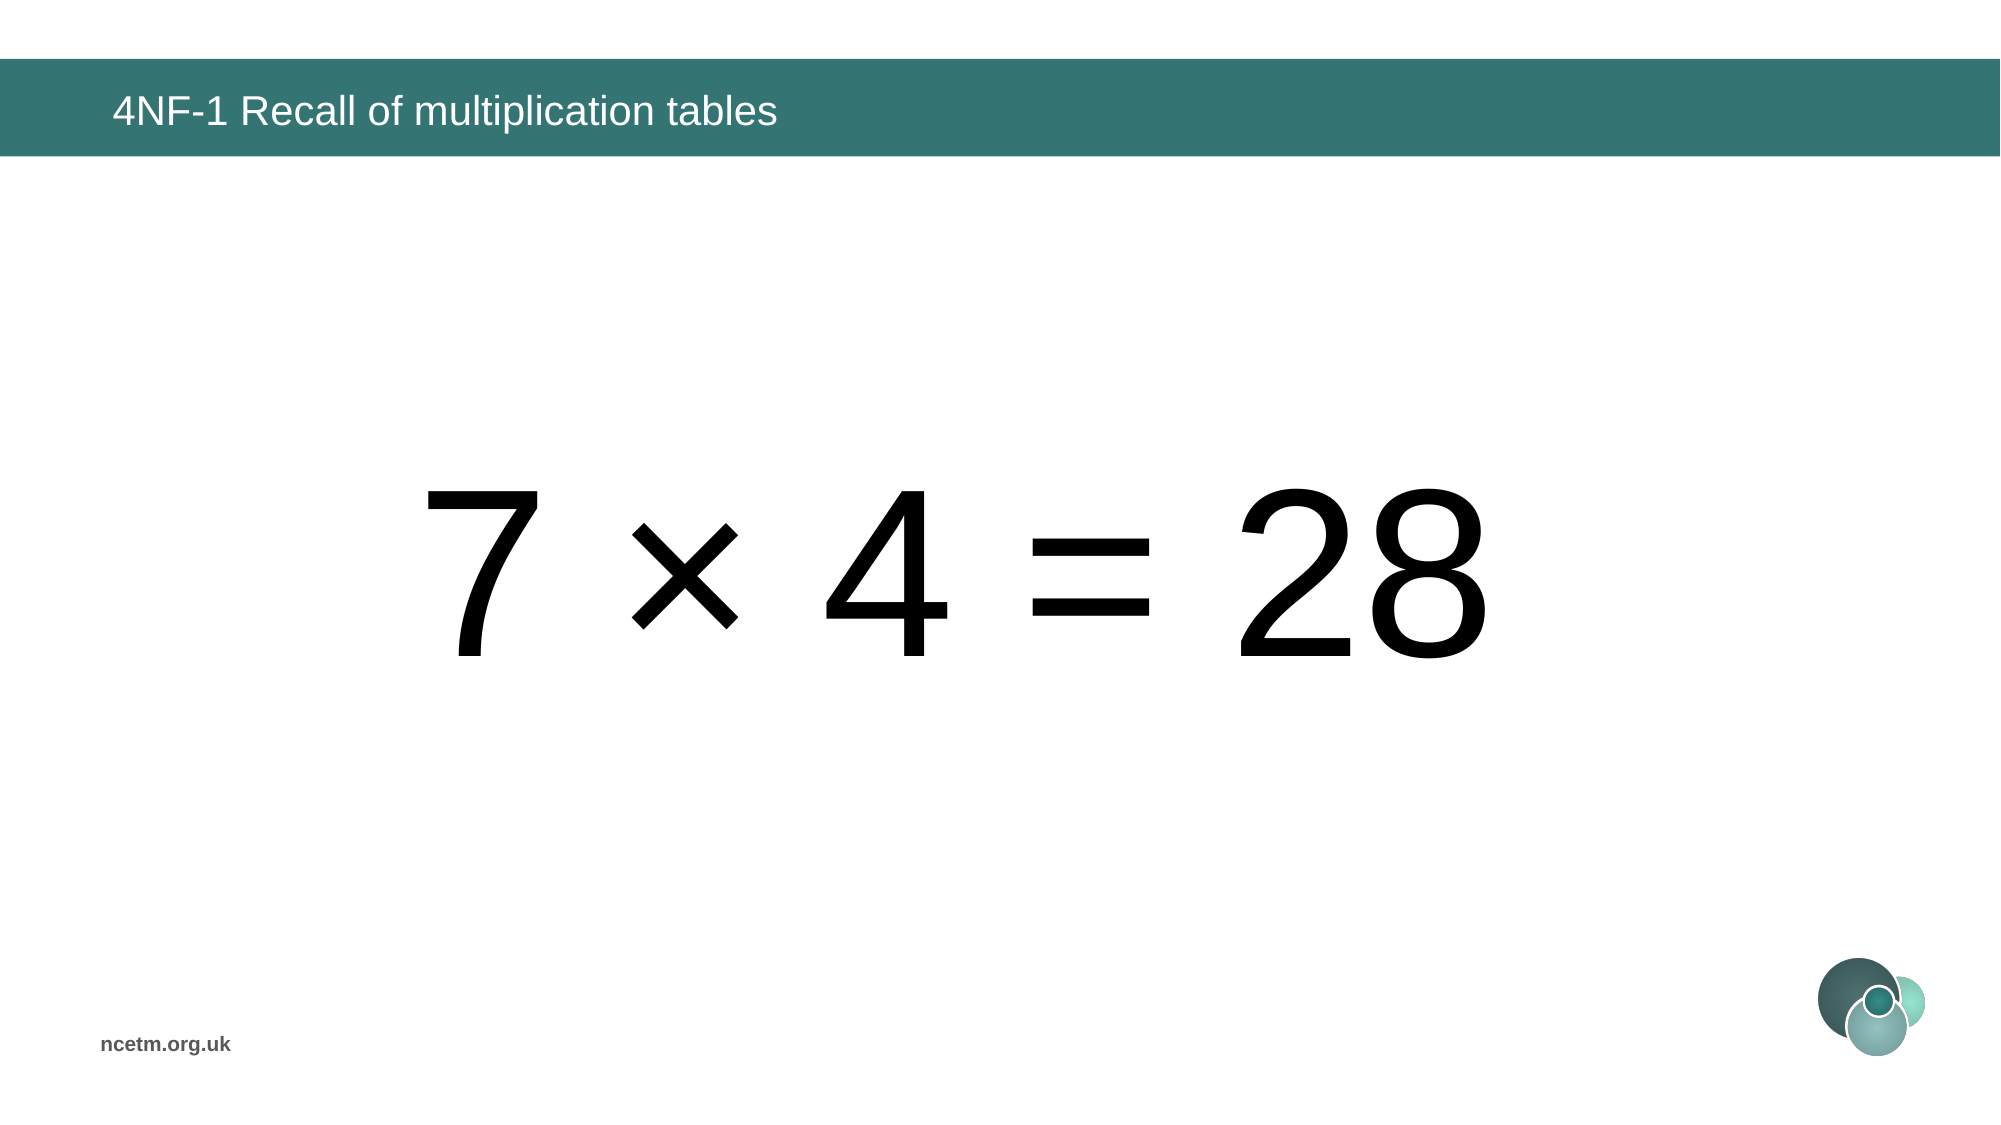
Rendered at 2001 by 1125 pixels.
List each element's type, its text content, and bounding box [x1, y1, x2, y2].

text_box 28 [1214, 409, 1511, 712]
picture [1818, 958, 1925, 1056]
text_box 7 × 4 = [401, 409, 1214, 712]
title 4NF-1 Recall of multiplication tables [97, 76, 1945, 147]
